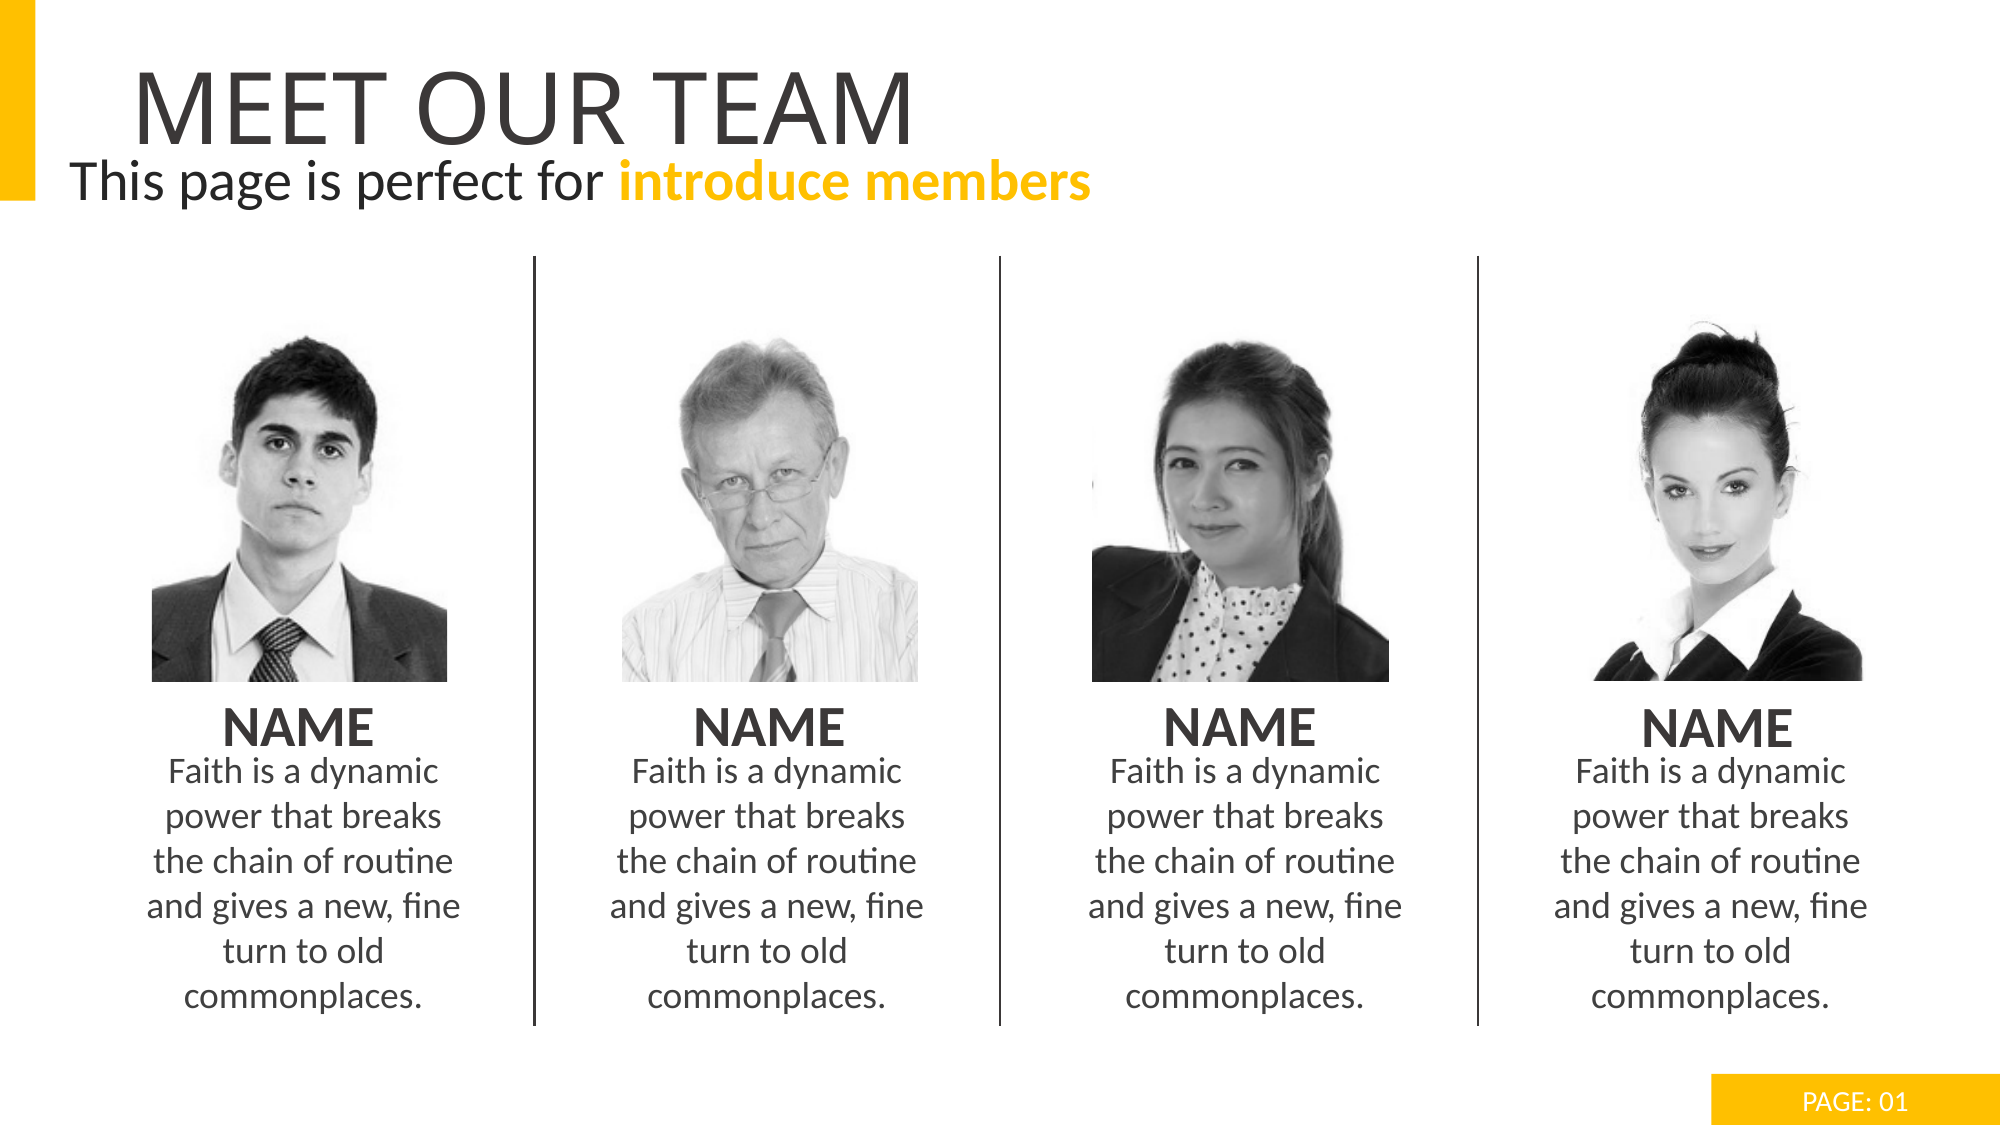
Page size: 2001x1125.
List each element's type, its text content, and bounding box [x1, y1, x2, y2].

text_box NAME [1626, 681, 1810, 738]
text_box NAME [207, 682, 391, 738]
picture [1570, 314, 1866, 681]
picture [622, 315, 918, 682]
text_box This page is perfect for introduce members [55, 135, 1108, 220]
picture [151, 315, 448, 682]
text_box NAME [678, 682, 862, 738]
text_box Faith is a dynamic power that breaks the chain of routine and gives a new, fine turn to old commonplaces. [1069, 738, 1422, 1024]
text_box MEET OUR TEAM [116, 37, 935, 135]
text_box NAME [1149, 682, 1332, 738]
picture [1092, 315, 1389, 682]
text_box [0, 0, 36, 202]
text_box PAGE: 01 [1710, 1073, 2000, 1125]
text_box Faith is a dynamic power that breaks the chain of routine and gives a new, fine turn to old commonplaces. [591, 738, 943, 1024]
text_box Faith is a dynamic power that breaks the chain of routine and gives a new, fine turn to old commonplaces. [127, 738, 480, 1024]
text_box Faith is a dynamic power that breaks the chain of routine and gives a new, fine turn to old commonplaces. [1535, 738, 1887, 1024]
